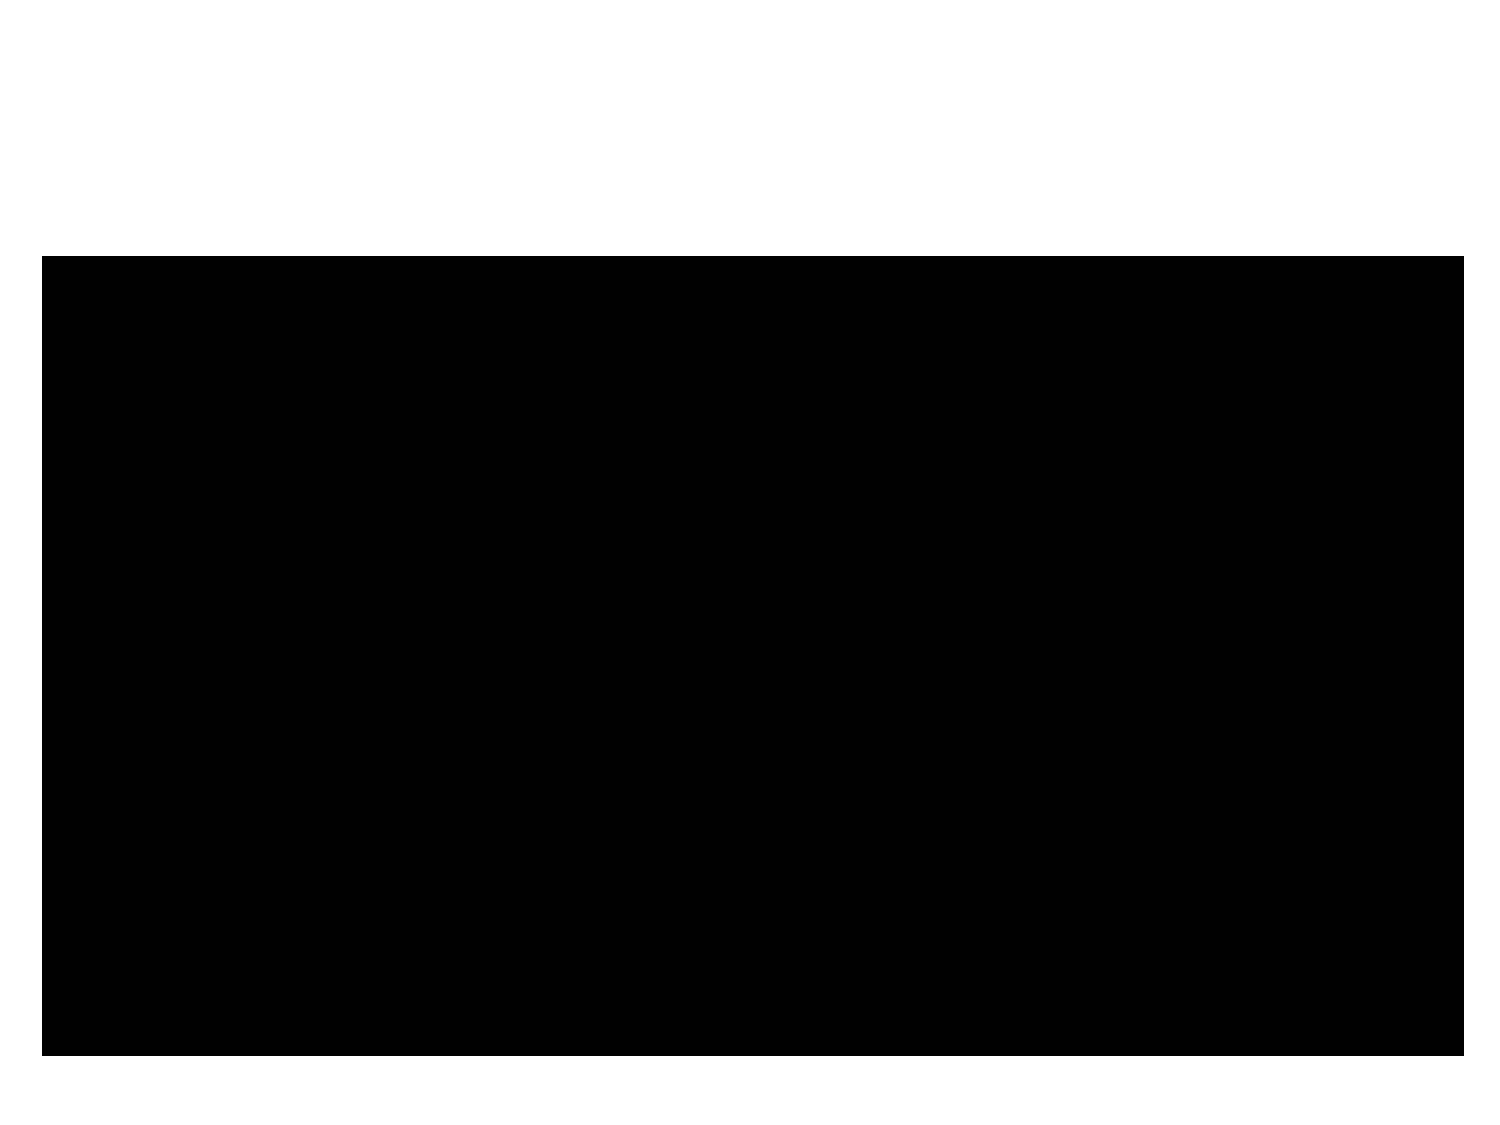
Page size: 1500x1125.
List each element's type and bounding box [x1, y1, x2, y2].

list [41, 255, 1465, 1057]
